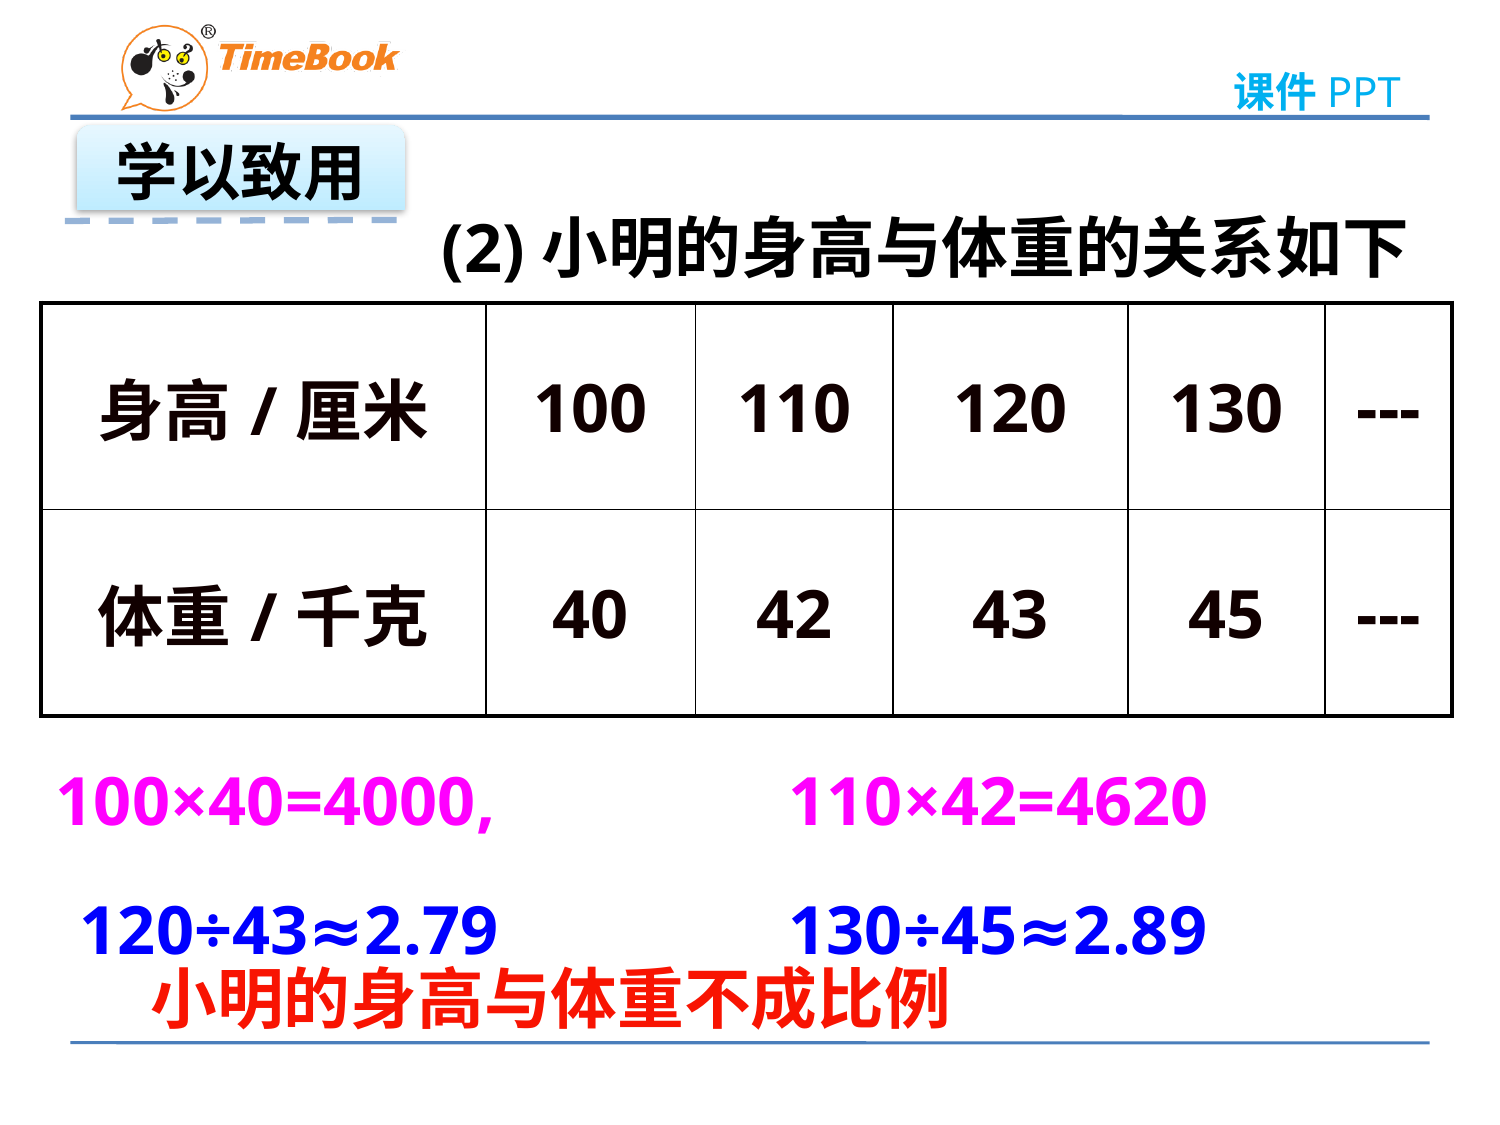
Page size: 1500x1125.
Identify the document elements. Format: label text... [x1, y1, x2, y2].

table_header 110 [696, 305, 892, 509]
table_header 120 [894, 305, 1127, 509]
text_box 110×42=4620 [773, 751, 1436, 846]
text_box 130÷45≈2.89 [773, 880, 1447, 976]
table_cell 体重/千克 [43, 510, 485, 714]
text_box [64, 654, 183, 750]
table_cell 45 [1129, 510, 1324, 714]
table_header --- [1326, 305, 1450, 509]
table_cell --- [1326, 510, 1450, 714]
text_box (2)小明的身高与体重的关系如下 [250, 165, 1500, 327]
text_box 小明的身高与体重不成比例 [135, 949, 1373, 1045]
text_box 学以致用 [76, 124, 406, 212]
table_cell 43 [894, 510, 1127, 714]
table_header 100 [487, 305, 695, 509]
table_header 130 [1129, 305, 1324, 509]
text_box 100×40=4000, [41, 751, 703, 846]
table_cell 40 [487, 510, 695, 714]
table_cell 42 [696, 510, 892, 714]
table_header 身高/厘米 [43, 305, 485, 509]
text_box 120÷43≈2.79 [64, 880, 727, 976]
picture [118, 22, 408, 113]
